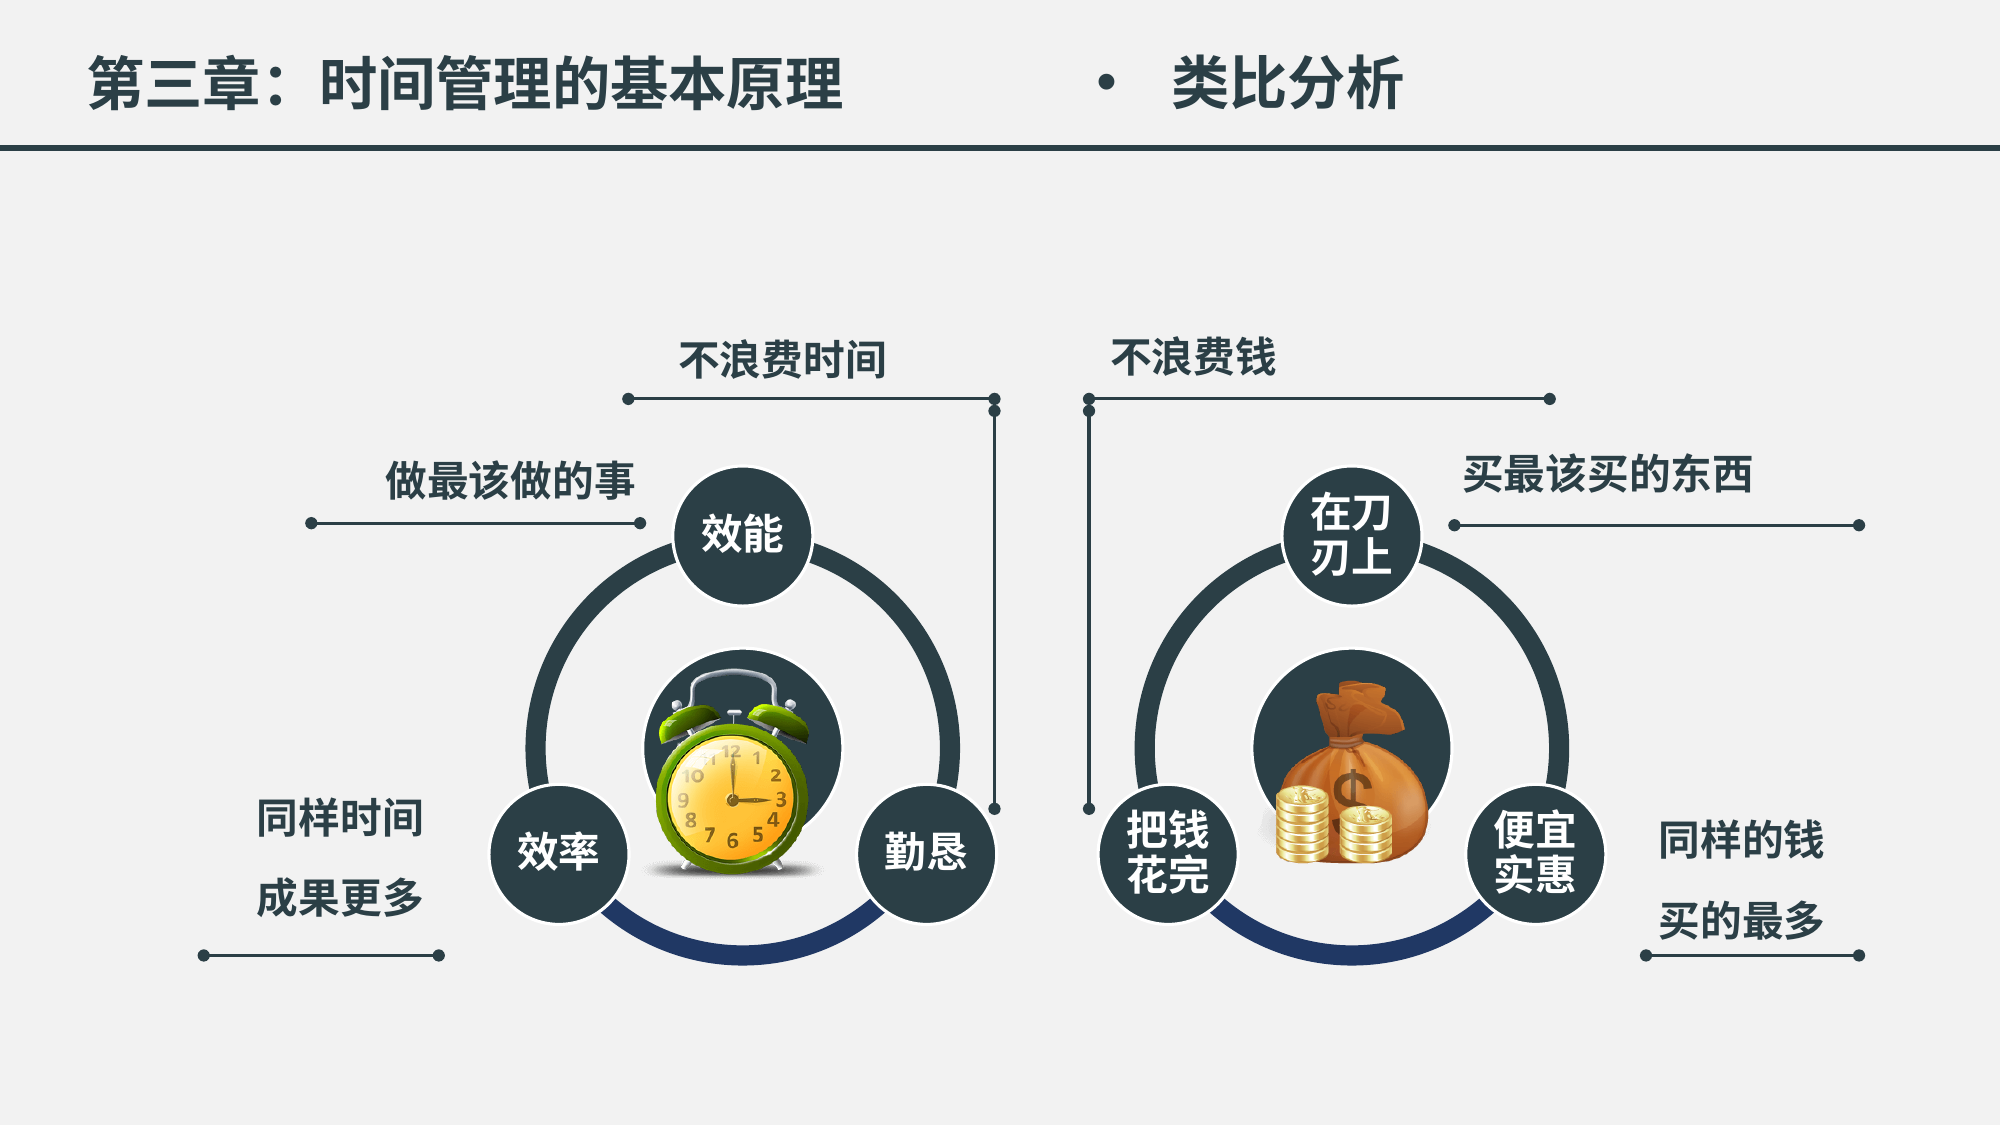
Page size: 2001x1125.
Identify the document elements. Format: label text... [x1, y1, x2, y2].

text_box 不浪费时间 [663, 301, 1016, 392]
text_box 买最该买的东西 [1447, 415, 1930, 505]
text_box 同样时间 成果更多 [163, 759, 448, 930]
text_box 类比分析 [1081, 39, 1481, 124]
text_box 同样的钱 买的最多 [1647, 781, 1920, 952]
text_box 做最该做的事 [203, 422, 651, 513]
text_box 第三章：时间管理的基本原理 [71, 39, 859, 125]
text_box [1057, 465, 1647, 994]
text_box 不浪费钱 [1095, 298, 1497, 389]
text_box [448, 465, 1037, 994]
picture [628, 668, 840, 880]
picture [1254, 679, 1455, 880]
